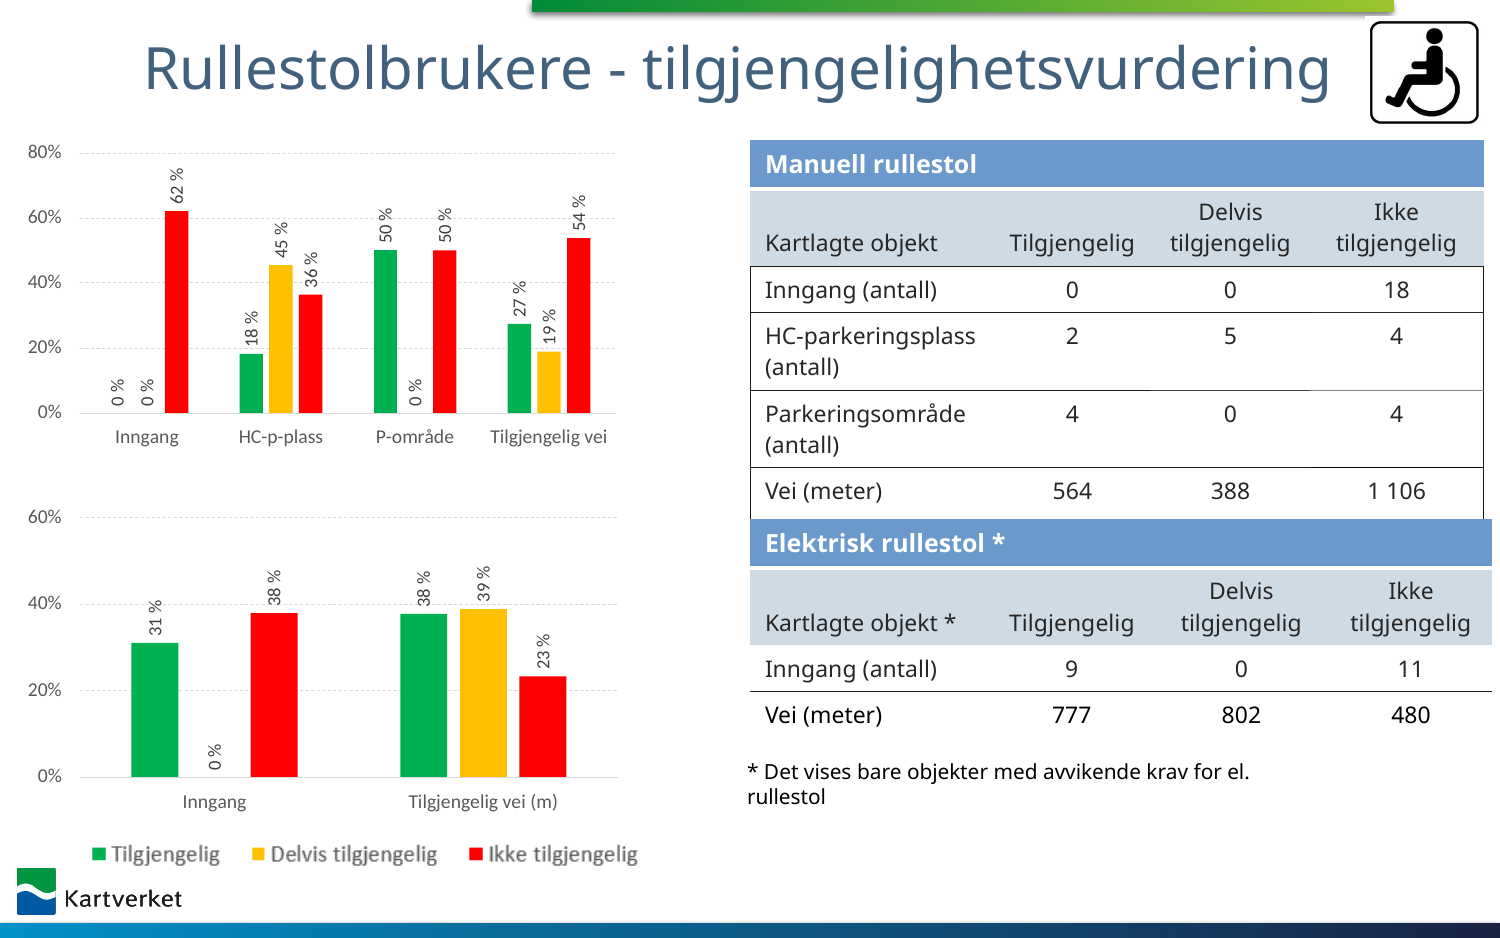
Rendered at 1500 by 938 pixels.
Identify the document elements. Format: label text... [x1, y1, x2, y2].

table_cell Parkeringsområde (antall) [751, 391, 994, 467]
table_cell Vei (meter) [750, 692, 991, 738]
table_cell Kartlagte objekt * [750, 570, 991, 645]
table_cell 802 [1153, 692, 1330, 738]
table_header Elektrisk rullestol * [750, 519, 1492, 566]
table_cell 11 [1330, 645, 1492, 691]
table_header Manuell rullestol [750, 140, 1484, 187]
text_box Rullestolbrukere - tilgjengelighetsvurdering [39, 12, 1348, 109]
table_cell 1 106 [1310, 468, 1483, 519]
table_cell 0 [1153, 645, 1330, 691]
table_cell 480 [1330, 692, 1492, 738]
table_cell Tilgjengelig [991, 570, 1153, 645]
text_box * Det vises bare objekter med avvikende krav for el. rullestol [732, 751, 1317, 816]
table_cell Inngang (antall) [751, 267, 994, 312]
table_cell Vei (meter) [751, 468, 994, 519]
table_cell 4 [1310, 391, 1483, 467]
table_cell 5 [1151, 313, 1310, 390]
table_cell 388 [1151, 468, 1310, 519]
table_cell 4 [1310, 313, 1483, 390]
table_cell Delvis tilgjengelig [1153, 570, 1330, 645]
table_cell 0 [994, 267, 1151, 312]
table_cell Delvis tilgjengelig [1151, 191, 1310, 266]
table_cell 2 [994, 313, 1151, 390]
table_cell Tilgjengelig [994, 191, 1151, 266]
table_cell 777 [991, 692, 1153, 738]
table_cell 18 [1310, 267, 1483, 312]
picture [1365, 16, 1484, 129]
table_cell 9 [991, 645, 1153, 691]
table_cell 0 [1151, 267, 1310, 312]
table_cell Kartlagte objekt [750, 191, 994, 266]
table_cell 4 [994, 391, 1151, 467]
table_cell HC-parkeringsplass (antall) [751, 313, 994, 390]
table_cell 0 [1151, 391, 1310, 467]
table_cell Ikke tilgjengelig [1330, 570, 1492, 645]
table_cell 564 [994, 468, 1151, 519]
picture [20, 135, 629, 457]
picture [20, 499, 630, 822]
table_cell Ikke tilgjengelig [1310, 191, 1484, 266]
table_cell Inngang (antall) [750, 645, 991, 691]
picture [86, 838, 643, 870]
